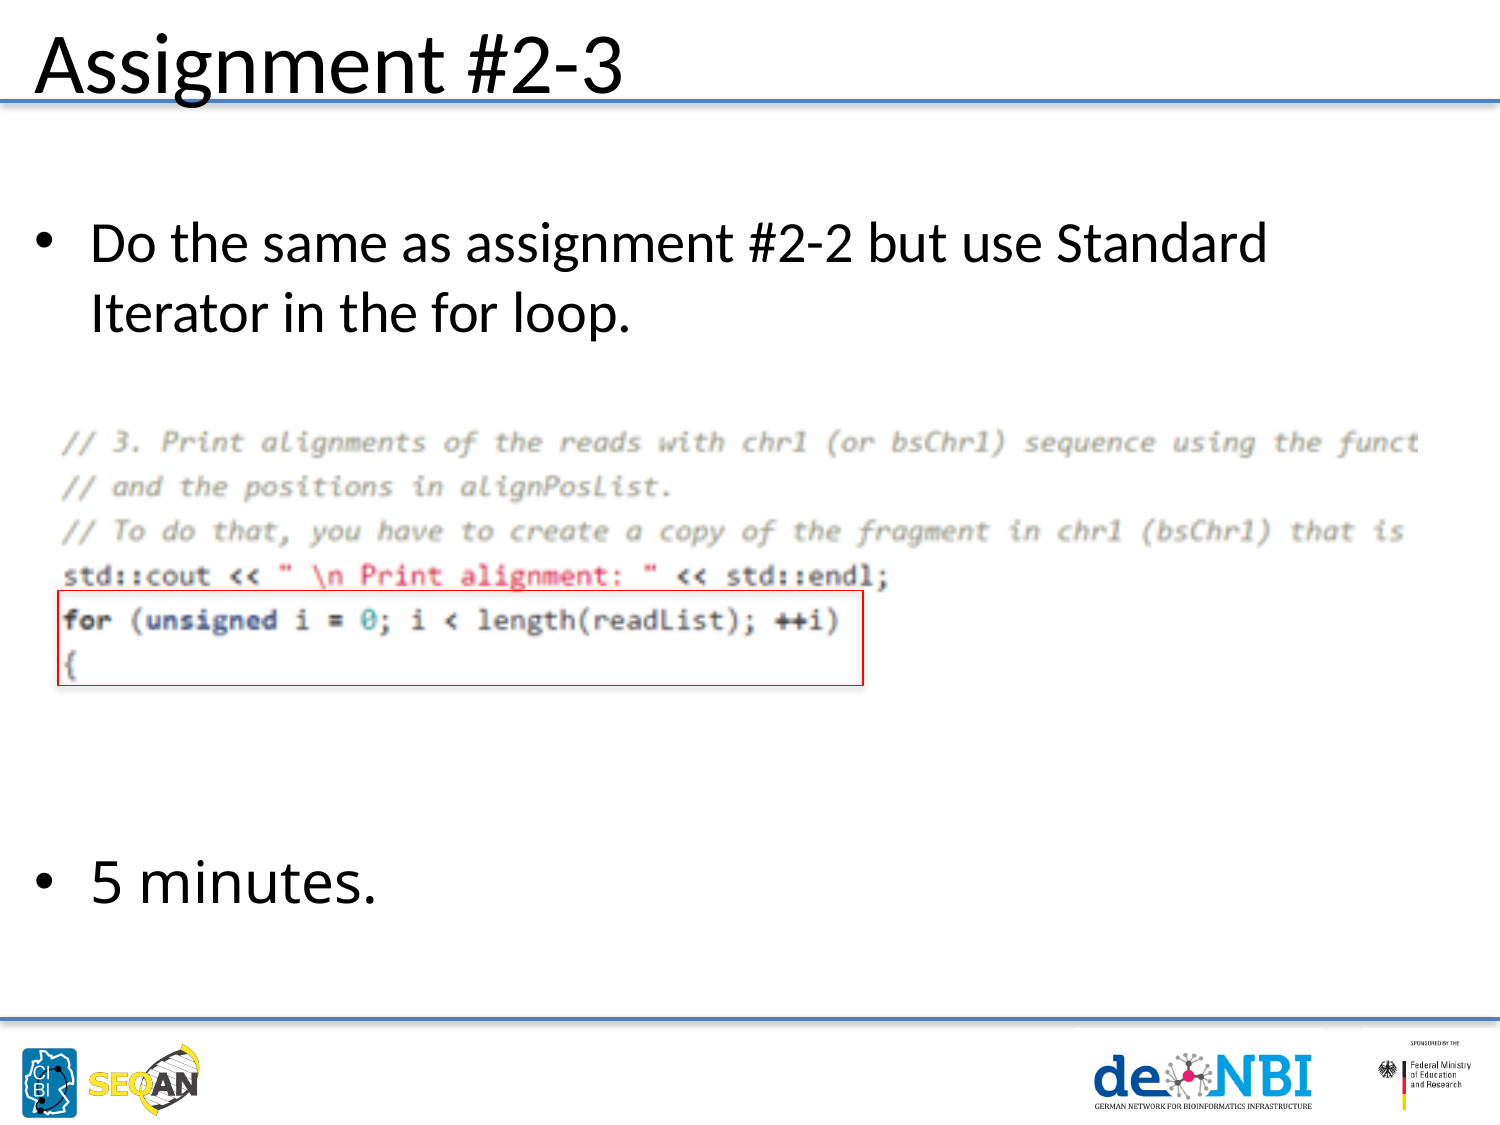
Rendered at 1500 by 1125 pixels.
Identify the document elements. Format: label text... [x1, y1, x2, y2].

picture [75, 1042, 202, 1121]
text_box Assignment #2-3 [19, 0, 1370, 119]
picture [37, 421, 1419, 686]
text_box Do the same as assignment #2-2 but use Standard Iterator in the for loop. 5 minutes. [19, 196, 1370, 862]
picture [40, 1051, 48, 1059]
picture [31, 1060, 40, 1071]
picture [33, 1108, 44, 1113]
picture [1074, 1028, 1322, 1122]
